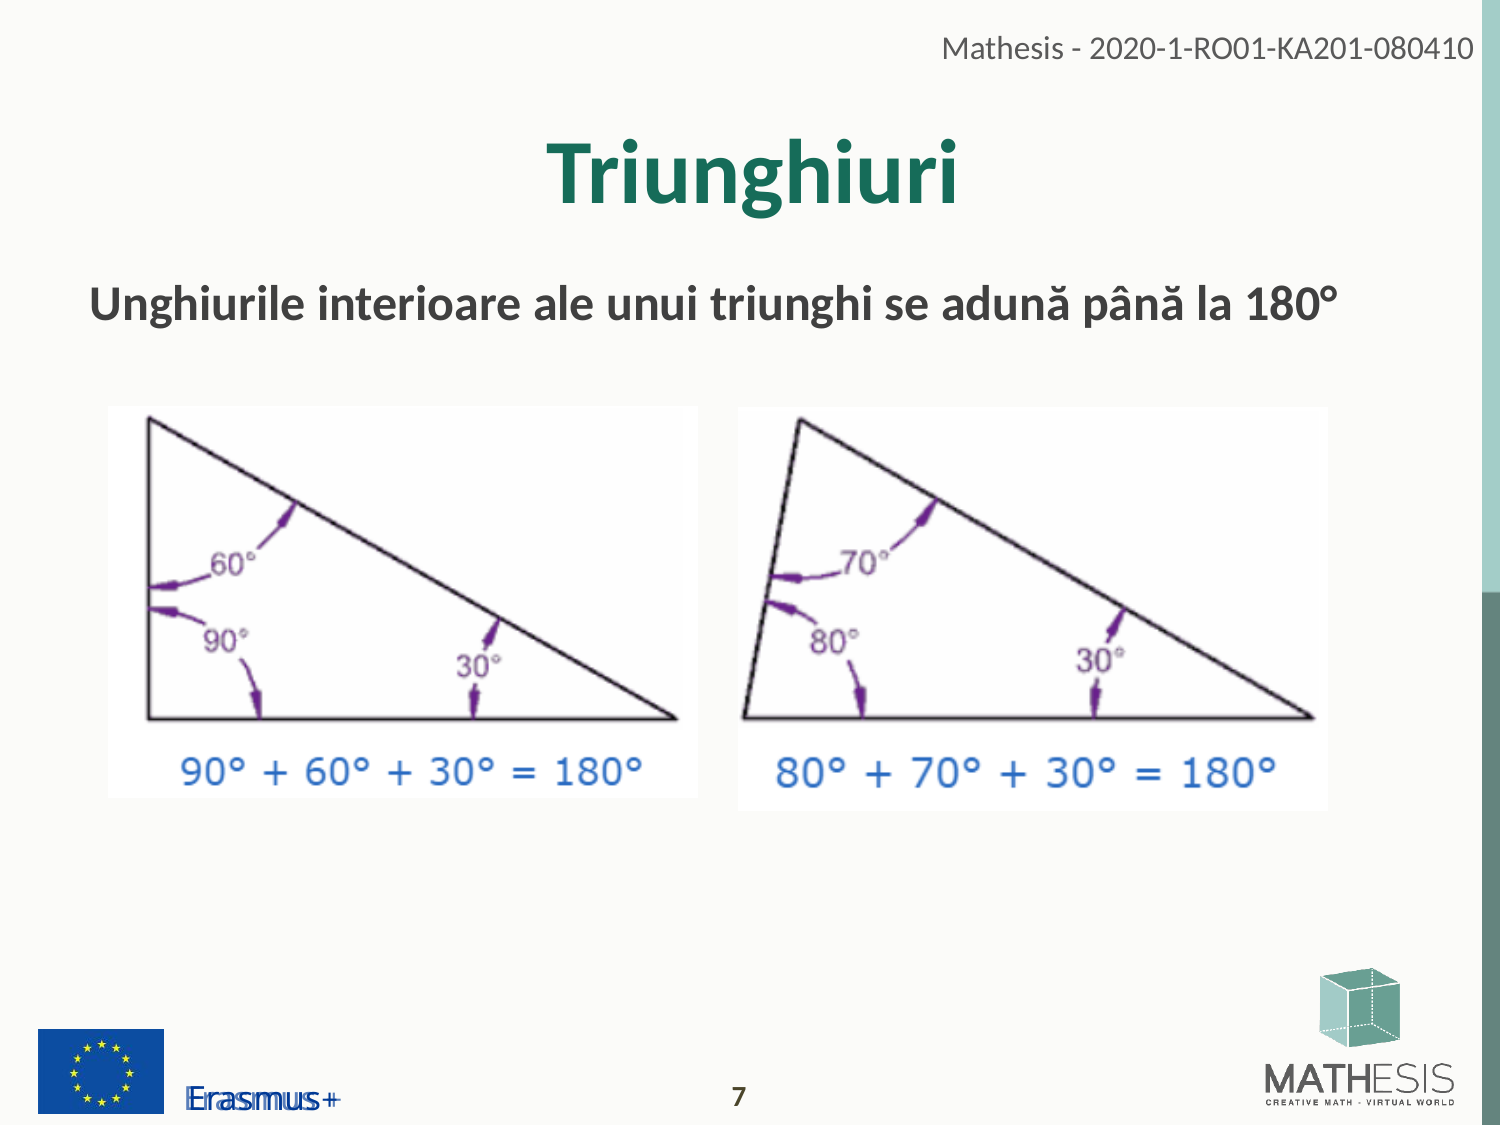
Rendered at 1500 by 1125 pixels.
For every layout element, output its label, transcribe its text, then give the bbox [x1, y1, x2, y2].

picture [108, 405, 699, 798]
picture [737, 407, 1328, 811]
list Unghiurile interioare ale unui triunghi se adună până la 180° [75, 262, 1425, 1005]
title Triunghiuri [78, 104, 1429, 293]
picture [38, 1029, 164, 1114]
